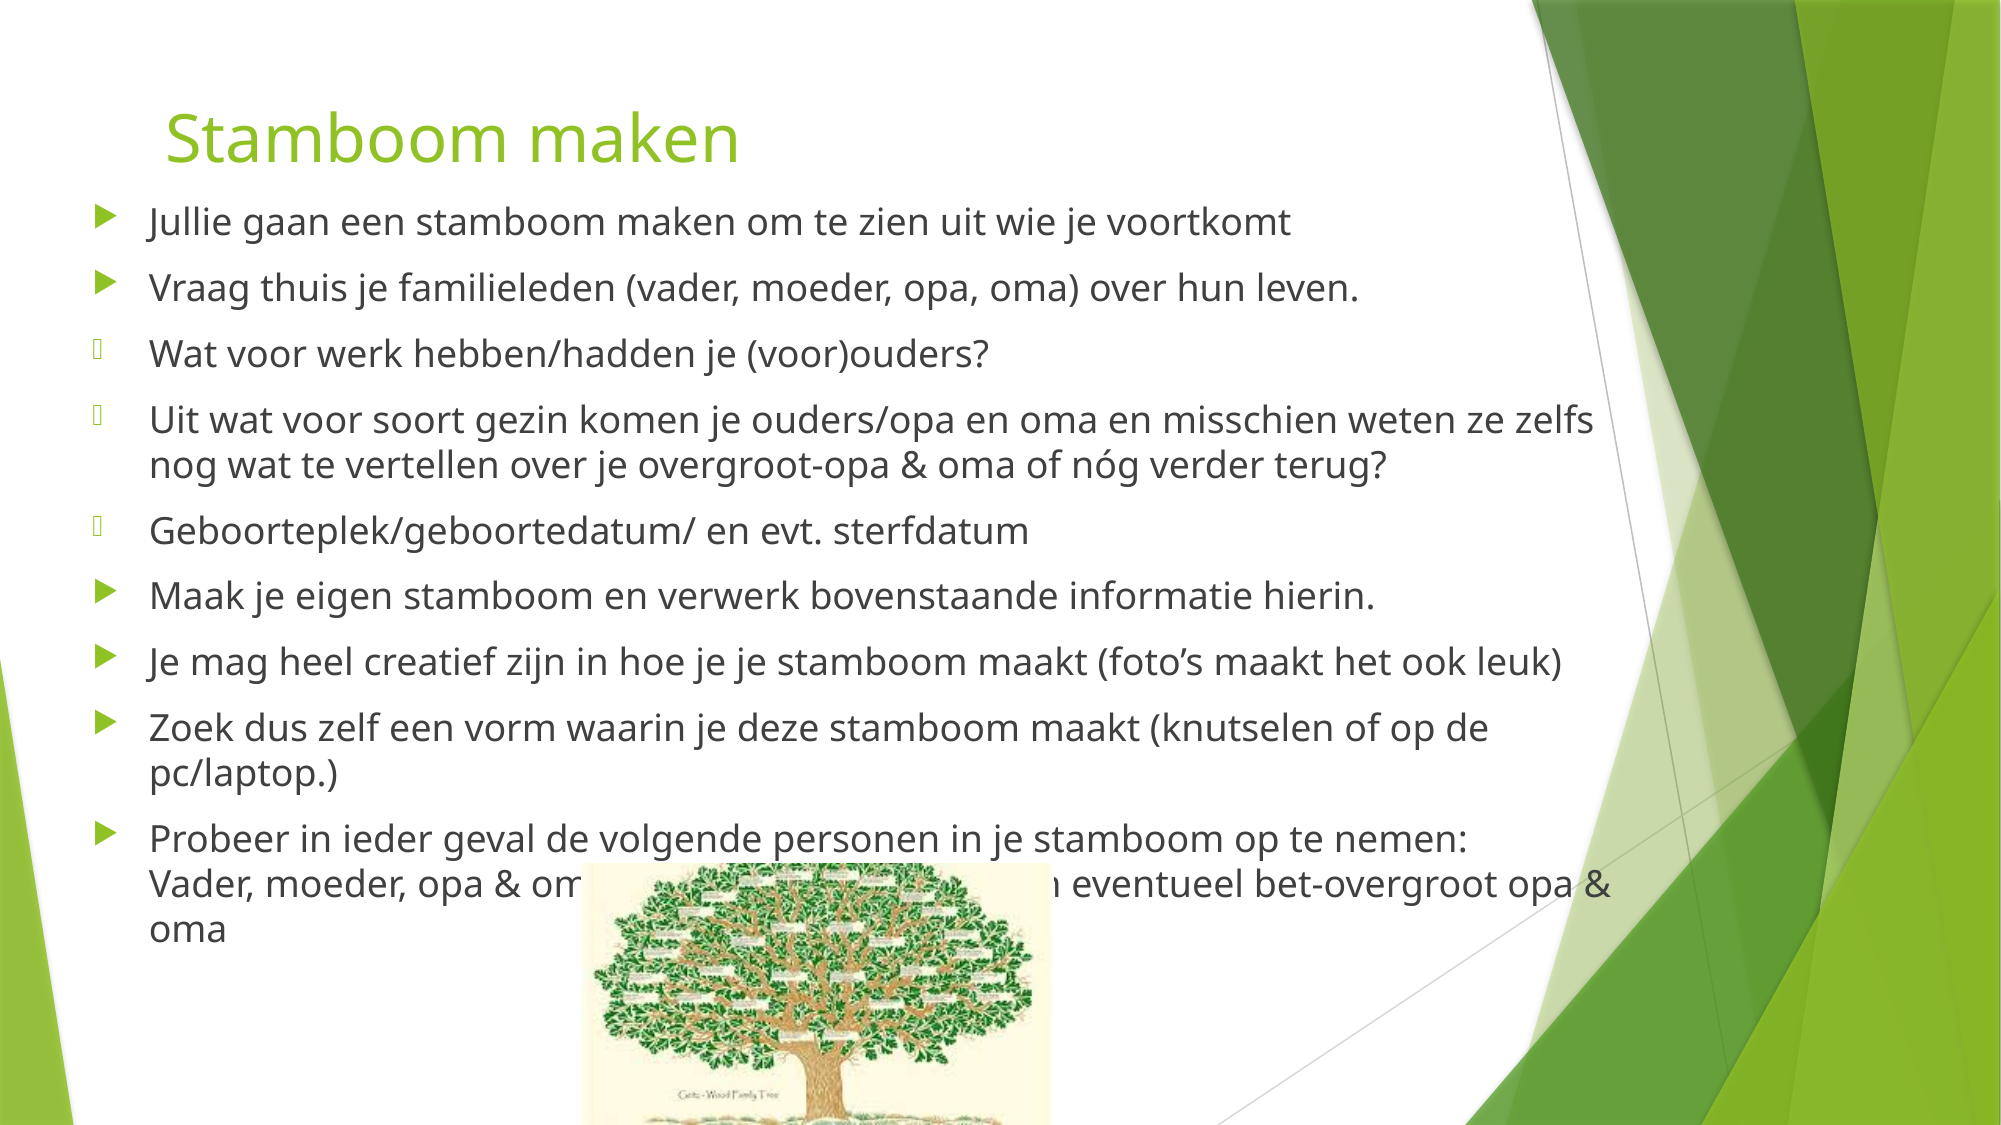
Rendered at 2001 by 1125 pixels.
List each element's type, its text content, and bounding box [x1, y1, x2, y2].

picture [581, 863, 1055, 1125]
title Stamboom maken [0, 88, 1819, 189]
list Jullie gaan een stamboom maken om te zien uit wie je voortkomt Vraag thuis je familieleden (vader, moeder, opa, oma) over hun leven. Wat voor werk hebben/hadden je (voor)ouders? Uit wat voor soort gezin komen je ouders/opa en oma en misschien weten ze zelfs nog wat te vertellen over je overgroot-opa & oma of nóg verder terug? Geboorteplek/geboortedatum/ en evt. sterfdatum Maak je eigen stamboom en verwerk bovenstaande informatie hierin. Je mag heel creatief zijn in hoe je je stamboom maakt (foto’s maakt het ook leuk) Zoek dus zelf een vorm waarin je deze stamboom maakt (knutselen of op de pc/laptop.) Probeer in ieder geval de volgende personen in je stamboom op te nemen: Vader, moeder, opa & oma, overgroot-opa & oma en eventueel bet-overgroot opa & oma [77, 190, 1668, 1083]
